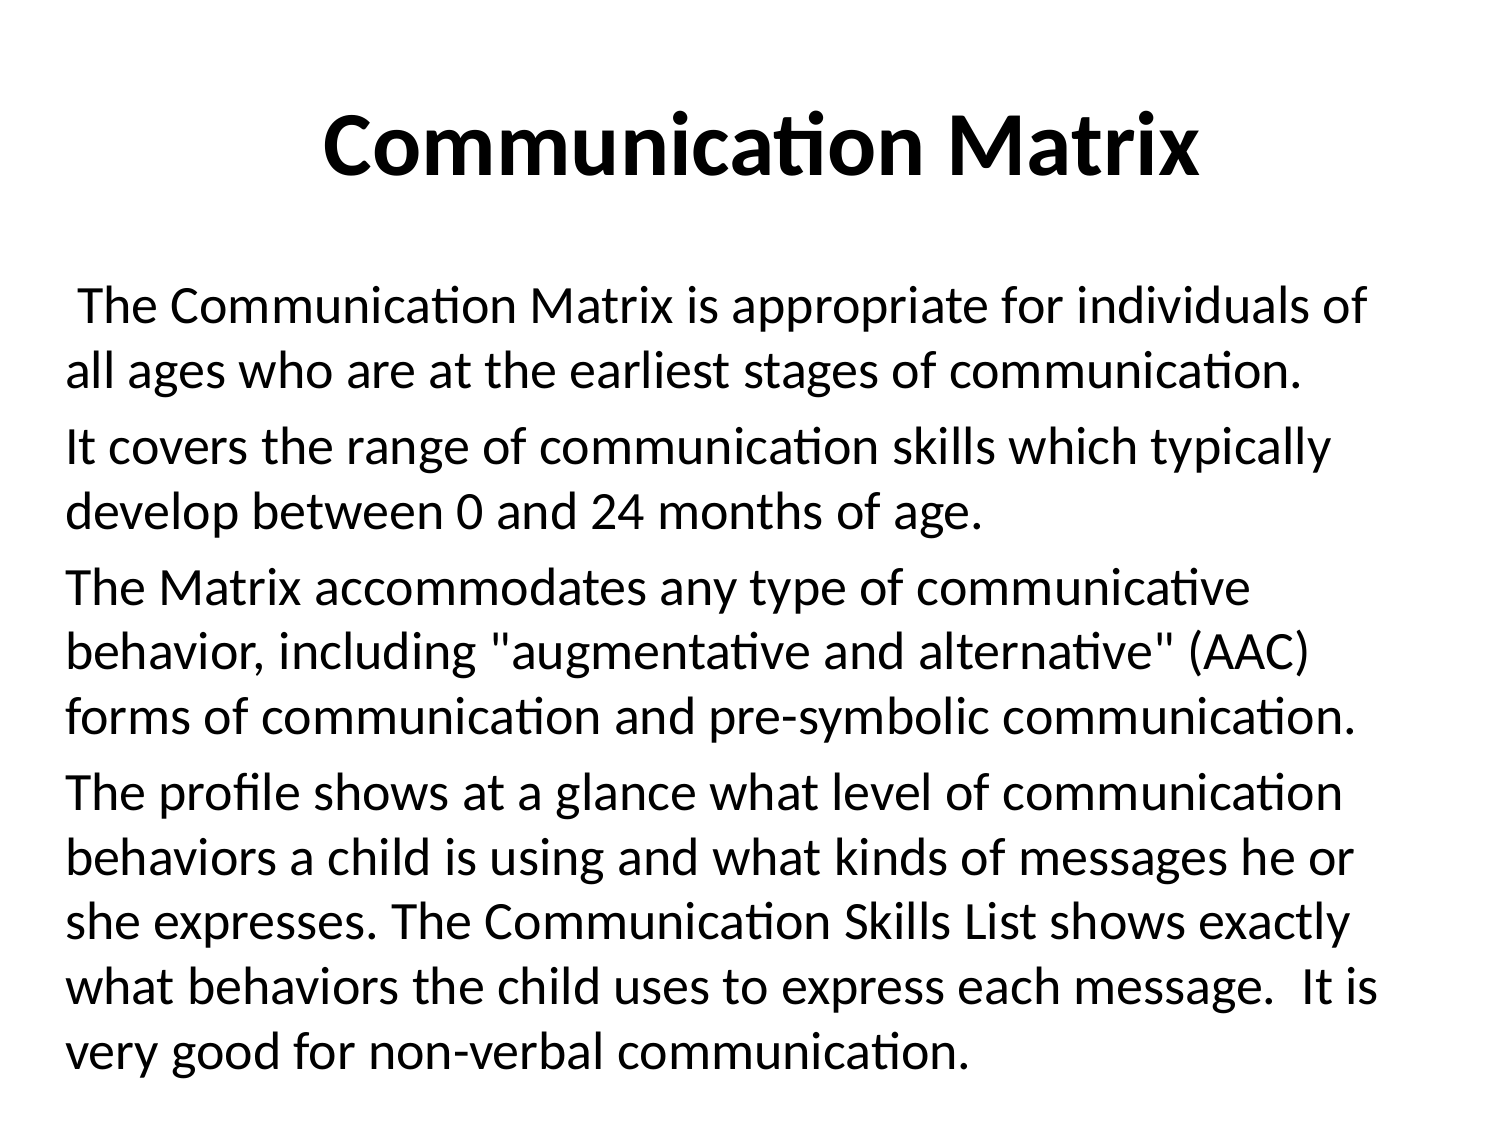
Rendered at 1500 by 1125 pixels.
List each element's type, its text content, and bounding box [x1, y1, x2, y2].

list The Communication Matrix is appropriate for individuals of all ages who are at the earliest stages of communication. It covers the range of communication skills which typically develop between 0 and 24 months of age. The Matrix accommodates any type of communicative behavior, including "augmentative and alternative" (AAC) forms of communication and pre-symbolic communication. The profile shows at a glance what level of communication behaviors a child is using and what kinds of messages he or she expresses. The Communication Skills List shows exactly what behaviors the child uses to express each message. It is very good for non-verbal communication. [50, 262, 1425, 1100]
title Communication Matrix [99, 45, 1425, 233]
